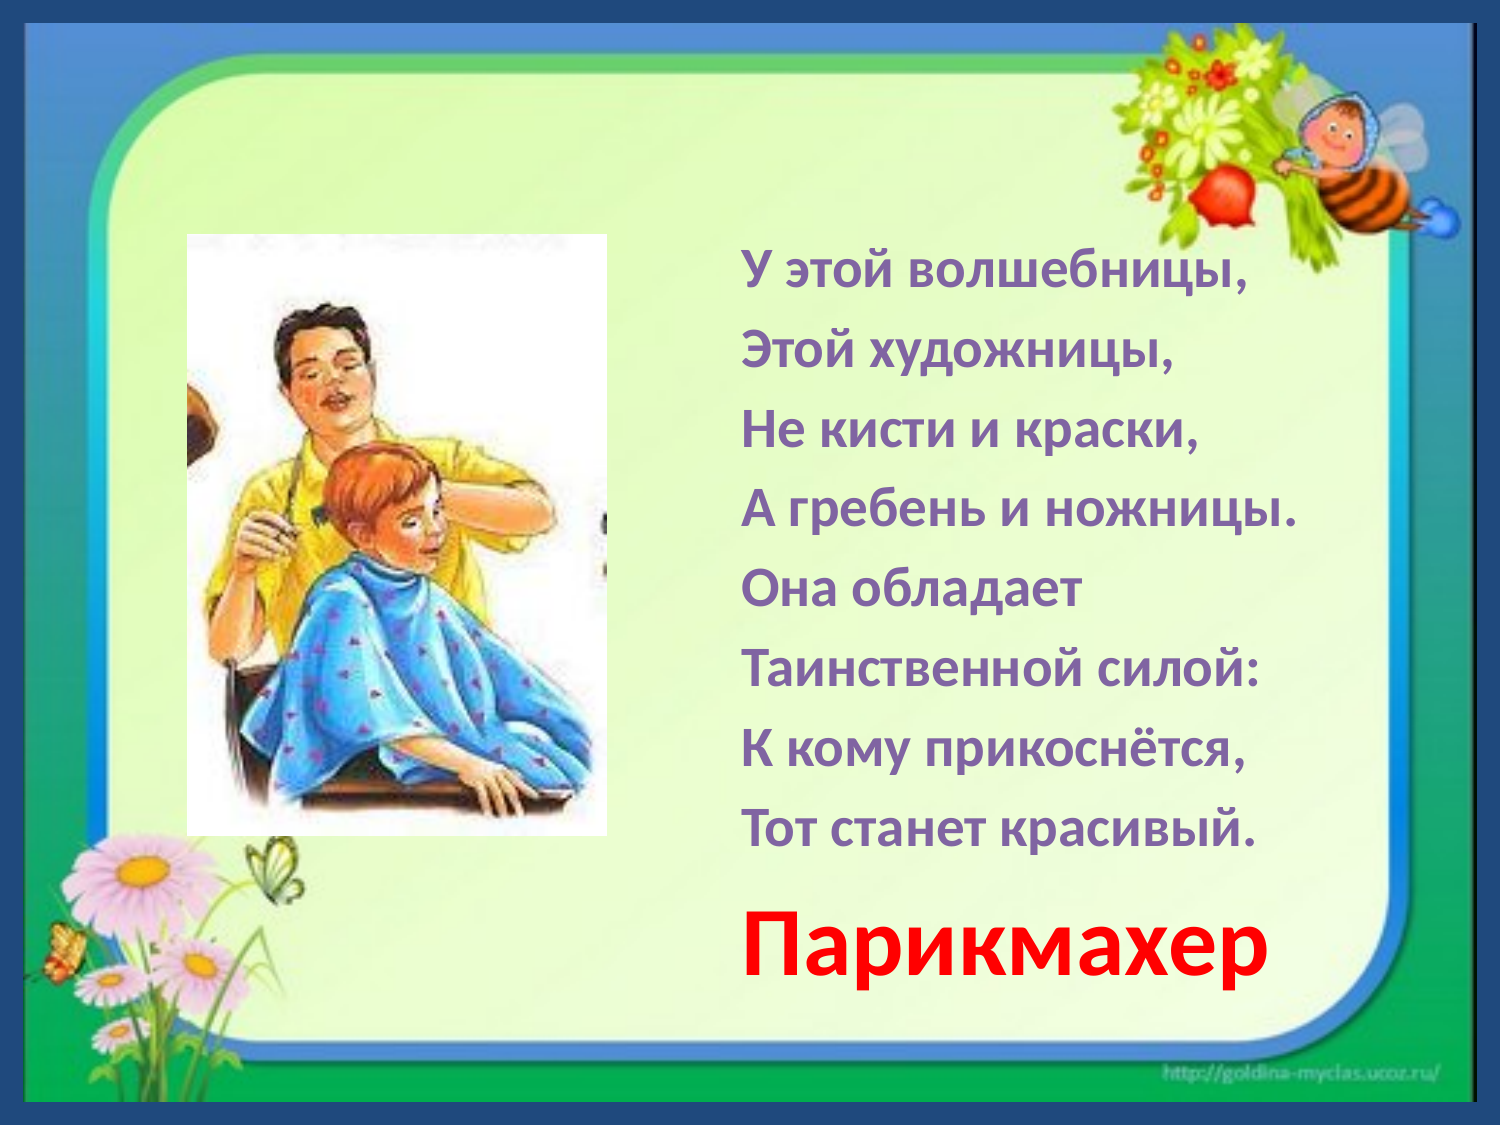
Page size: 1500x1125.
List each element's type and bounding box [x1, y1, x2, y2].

list [187, 234, 607, 837]
picture [23, 23, 1477, 1102]
